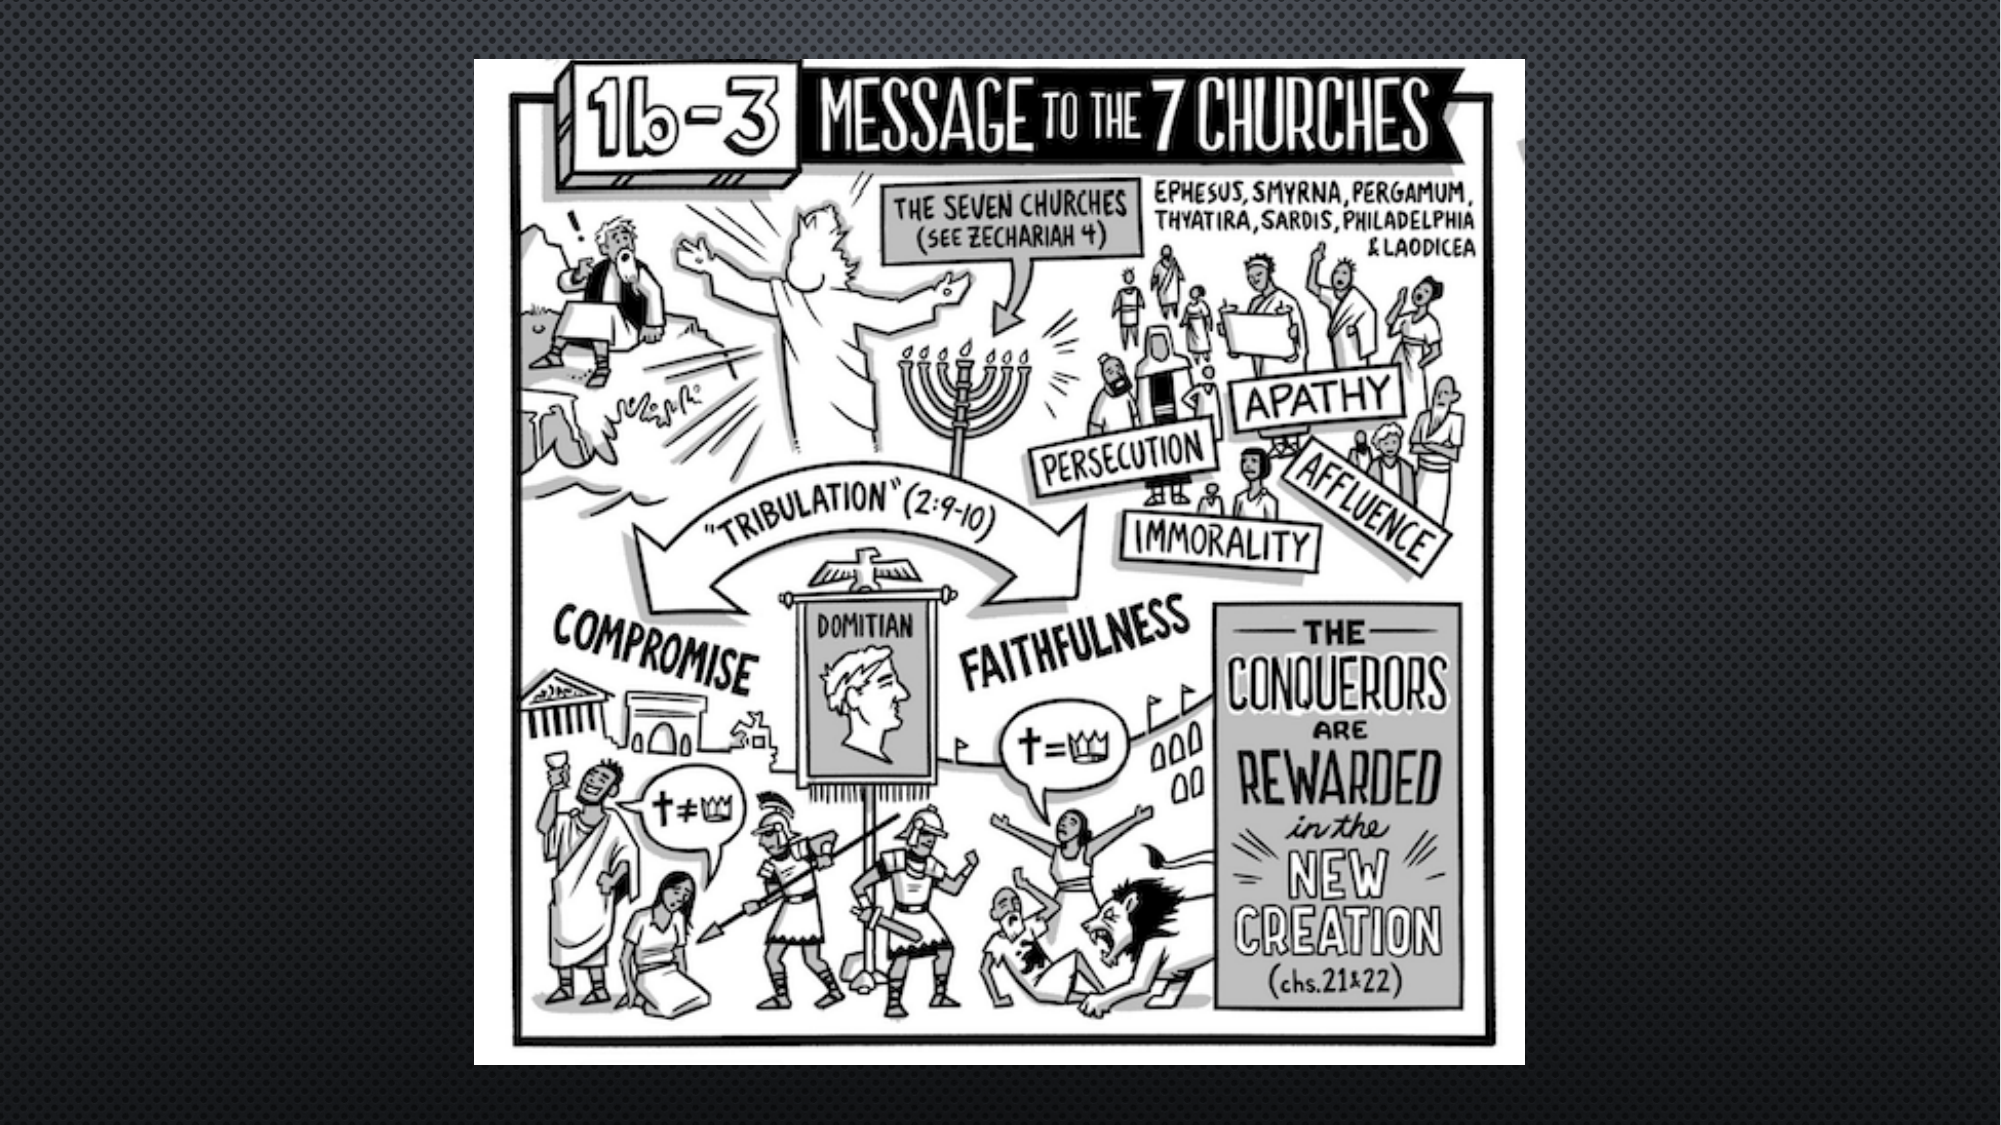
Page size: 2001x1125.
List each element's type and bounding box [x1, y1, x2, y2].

picture [474, 59, 1526, 1066]
